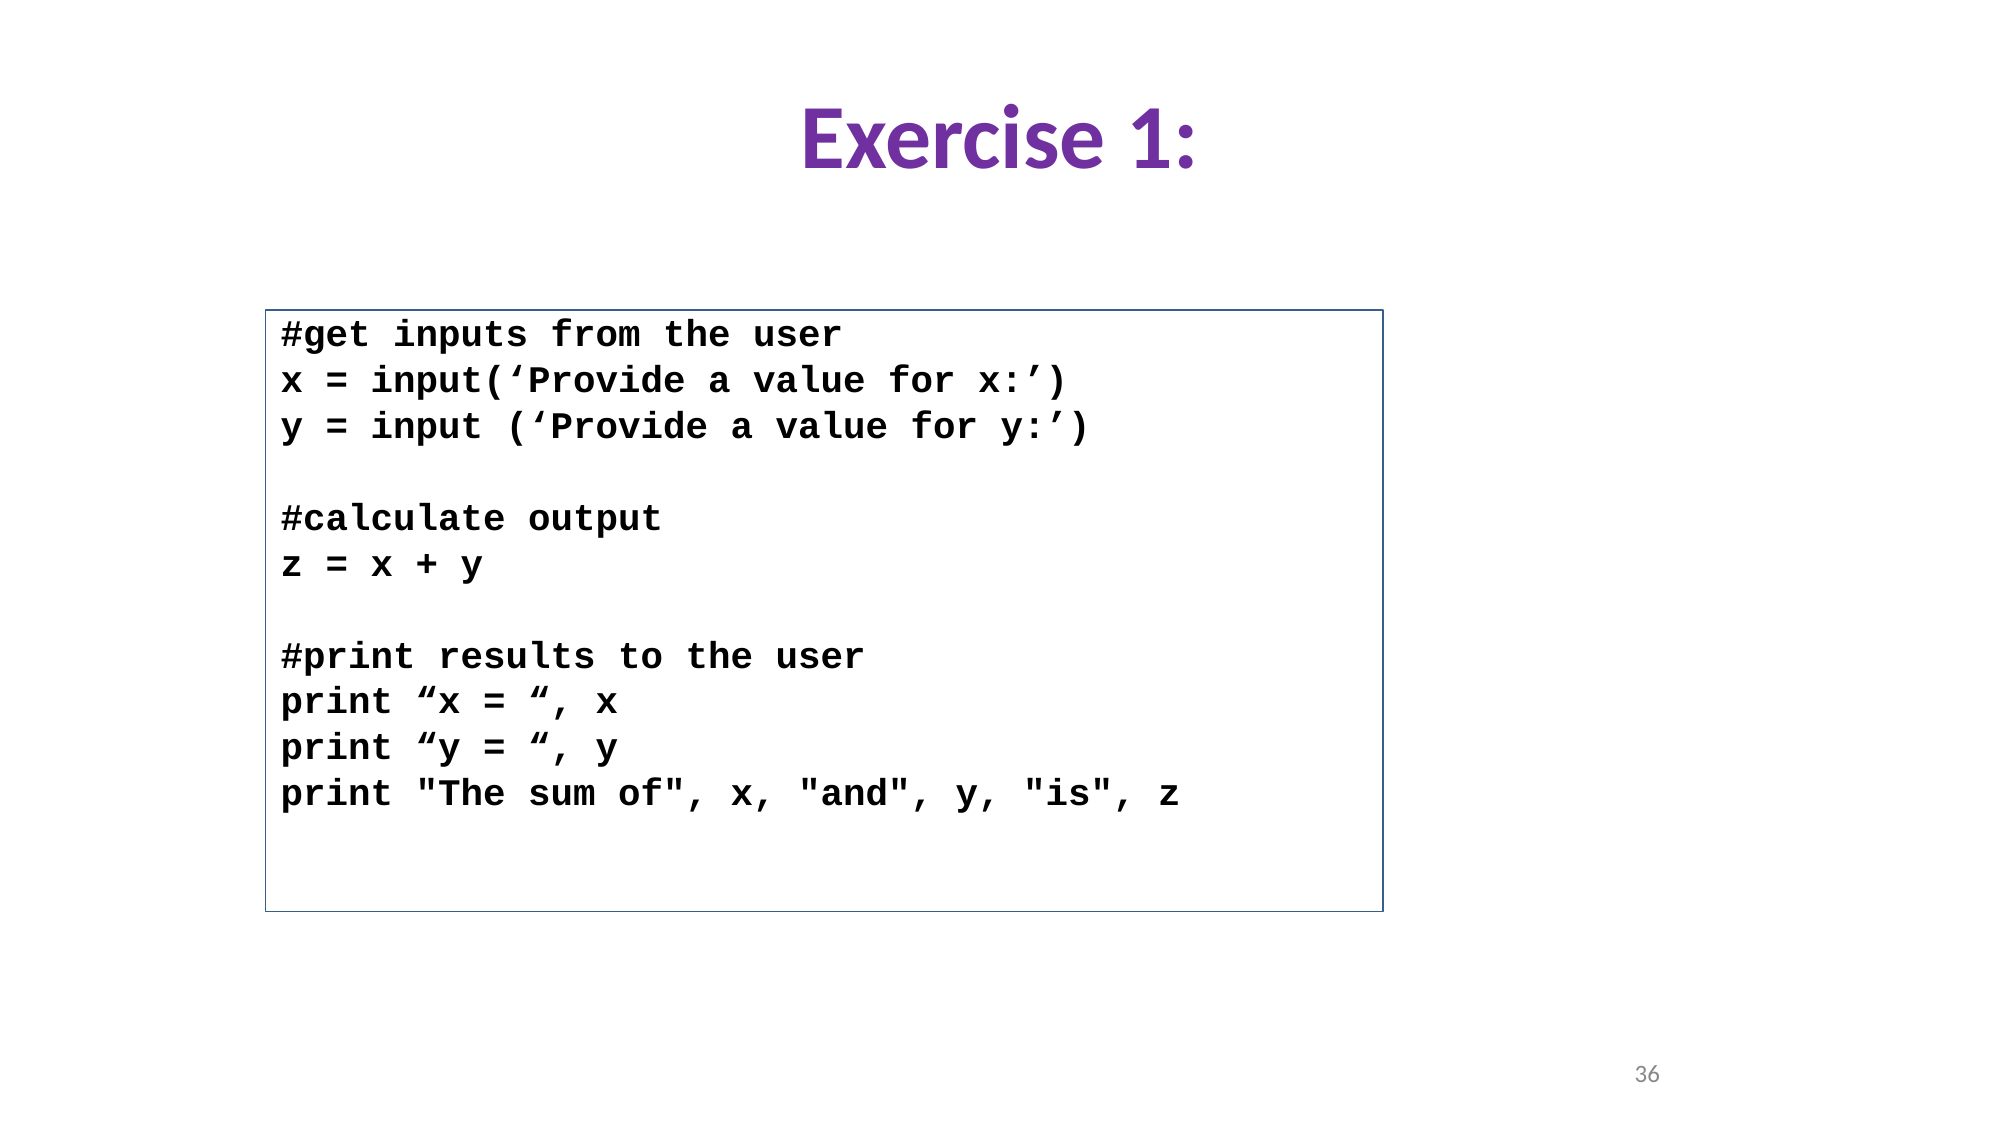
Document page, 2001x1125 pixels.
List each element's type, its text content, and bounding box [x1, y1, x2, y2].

slide_number 36 [1325, 1042, 1675, 1103]
list #get inputs from the user x = input(‘Provide a value for x:’) y = input (‘Provide a value for y:’) #calculate output z = x + y #print results to the user print “x = “, x print “y = “, y print "The sum of", x, "and", y, "is", z [265, 310, 1383, 912]
title Exercise 1: [324, 45, 1675, 233]
